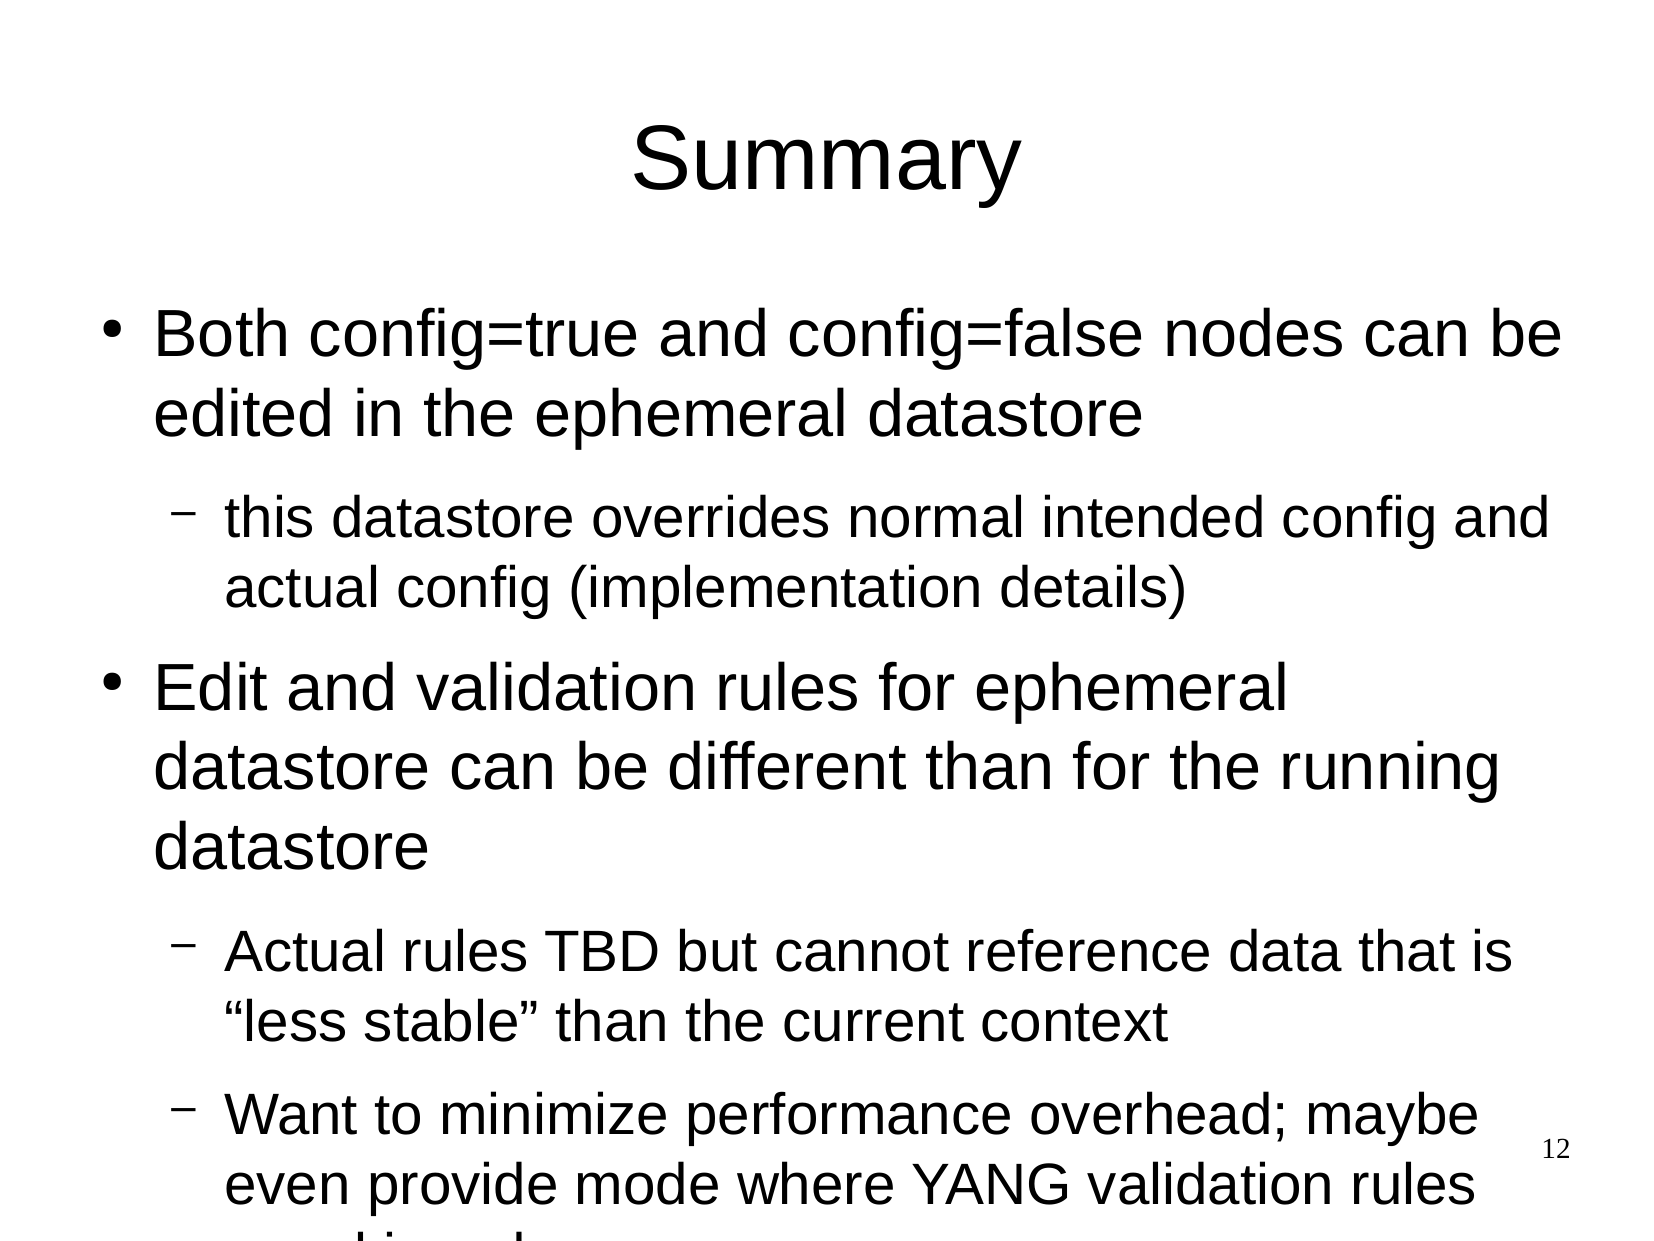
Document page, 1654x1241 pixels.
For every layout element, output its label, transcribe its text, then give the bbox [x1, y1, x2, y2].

slide_number 12 [1185, 1129, 1571, 1216]
title Summary [82, 49, 1571, 257]
list Both config=true and config=false nodes can be edited in the ephemeral datastore this datastore overrides normal intended config and actual config (implementation details) Edit and validation rules for ephemeral datastore can be different than for the running datastore Actual rules TBD but cannot reference data that is “less stable” than the current context Want to minimize performance overhead; maybe even provide mode where YANG validation rules are skipped [82, 290, 1571, 1010]
